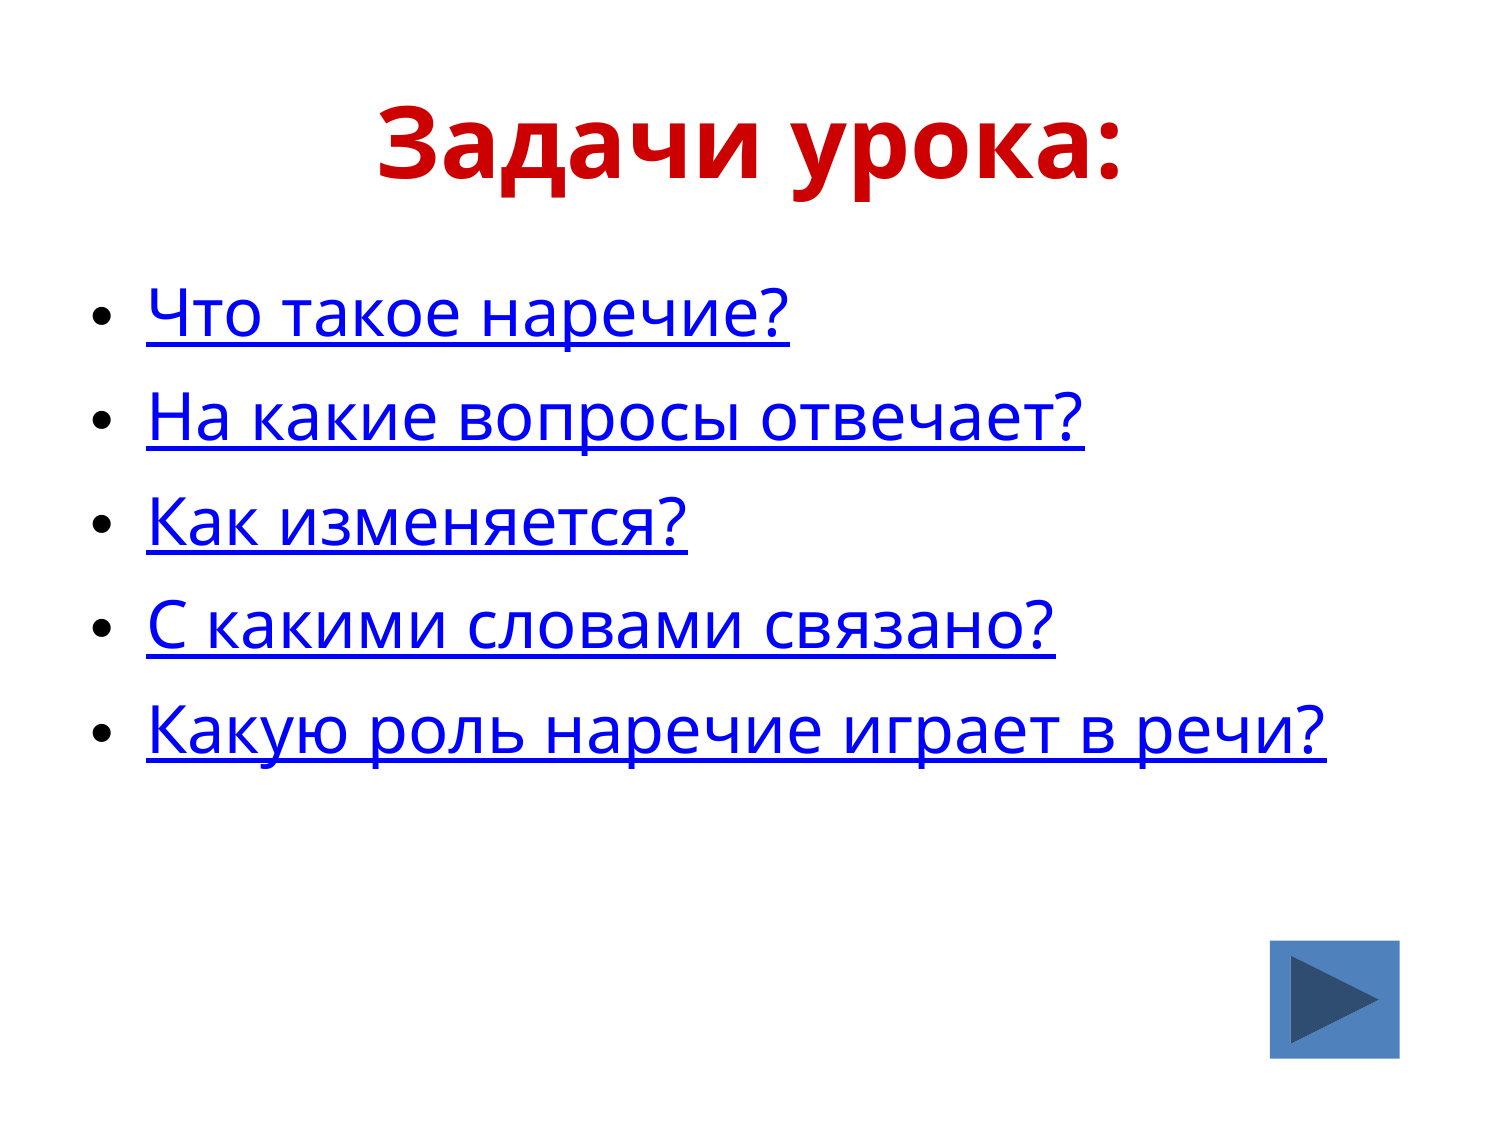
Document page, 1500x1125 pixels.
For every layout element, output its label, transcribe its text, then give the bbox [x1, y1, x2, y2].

text_box [1269, 940, 1400, 1059]
list Что такое наречие? На какие вопросы отвечает? Как изменяется? С какими словами связано? Какую роль наречие играет в речи? [75, 262, 1425, 1005]
title Задачи урока: [75, 45, 1425, 233]
